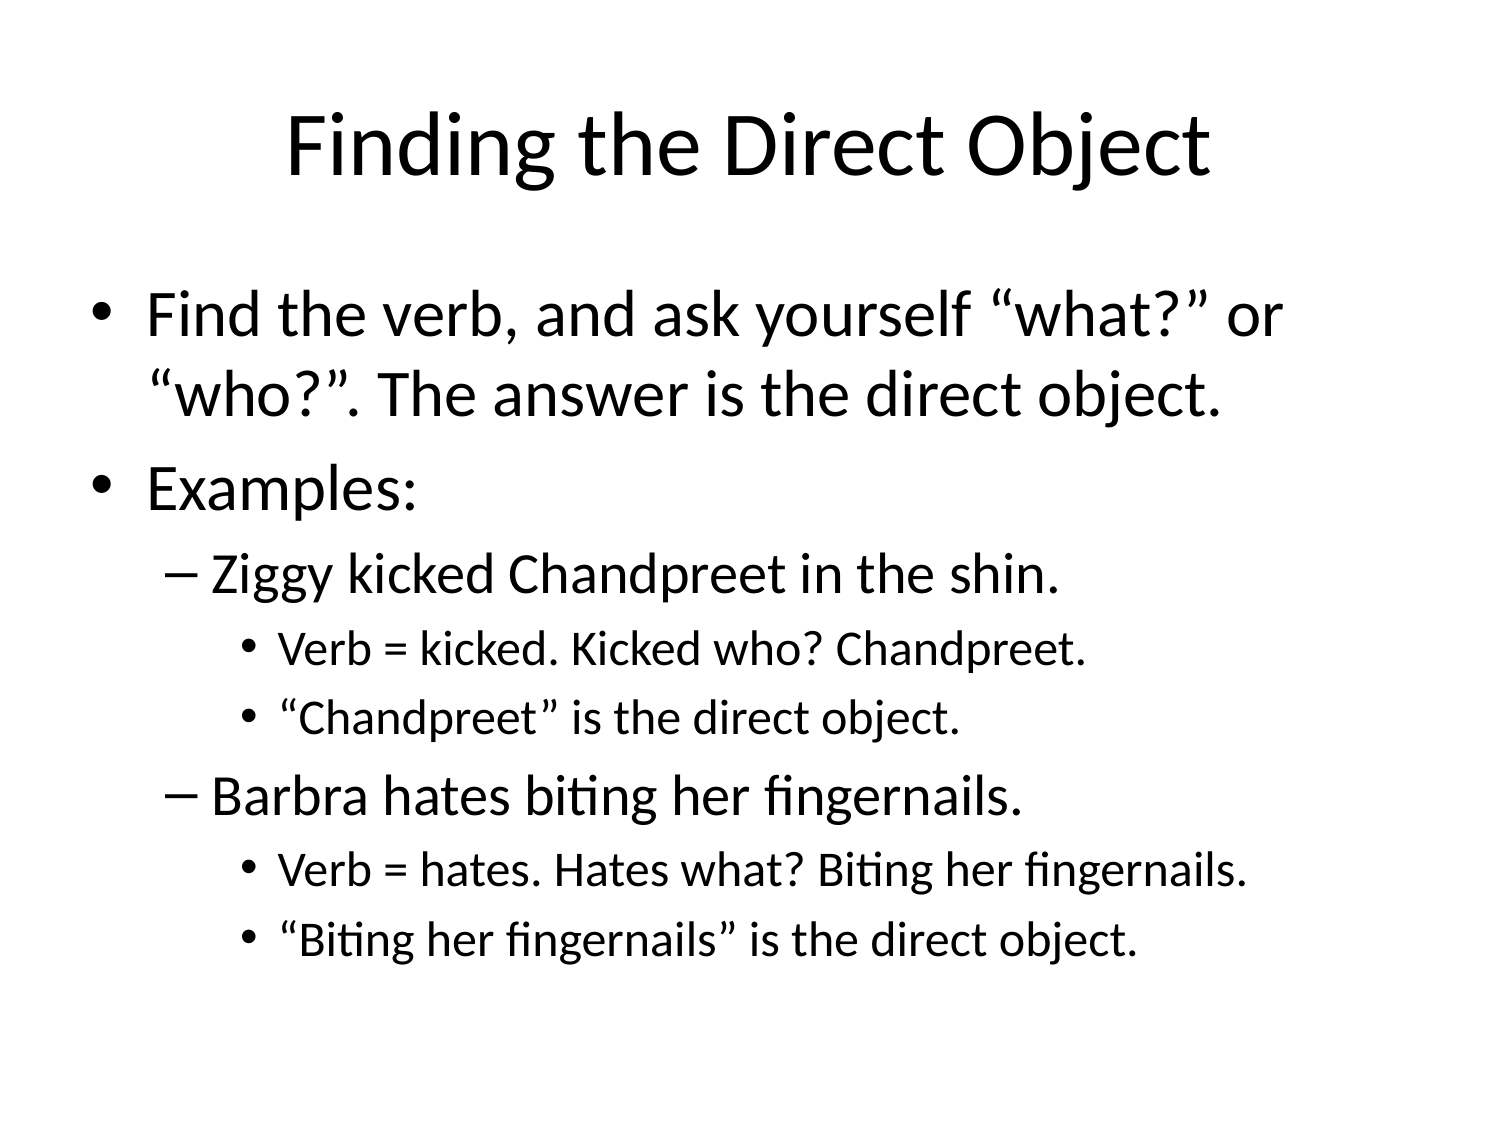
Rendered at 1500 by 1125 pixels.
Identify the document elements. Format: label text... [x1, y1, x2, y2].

list Find the verb, and ask yourself “what?” or “who?”. The answer is the direct object. Examples: Ziggy kicked Chandpreet in the shin. Verb = kicked. Kicked who? Chandpreet. “Chandpreet” is the direct object. Barbra hates biting her fingernails. Verb = hates. Hates what? Biting her fingernails. “Biting her fingernails” is the direct object. [75, 262, 1425, 1005]
title Finding the Direct Object [75, 45, 1425, 233]
